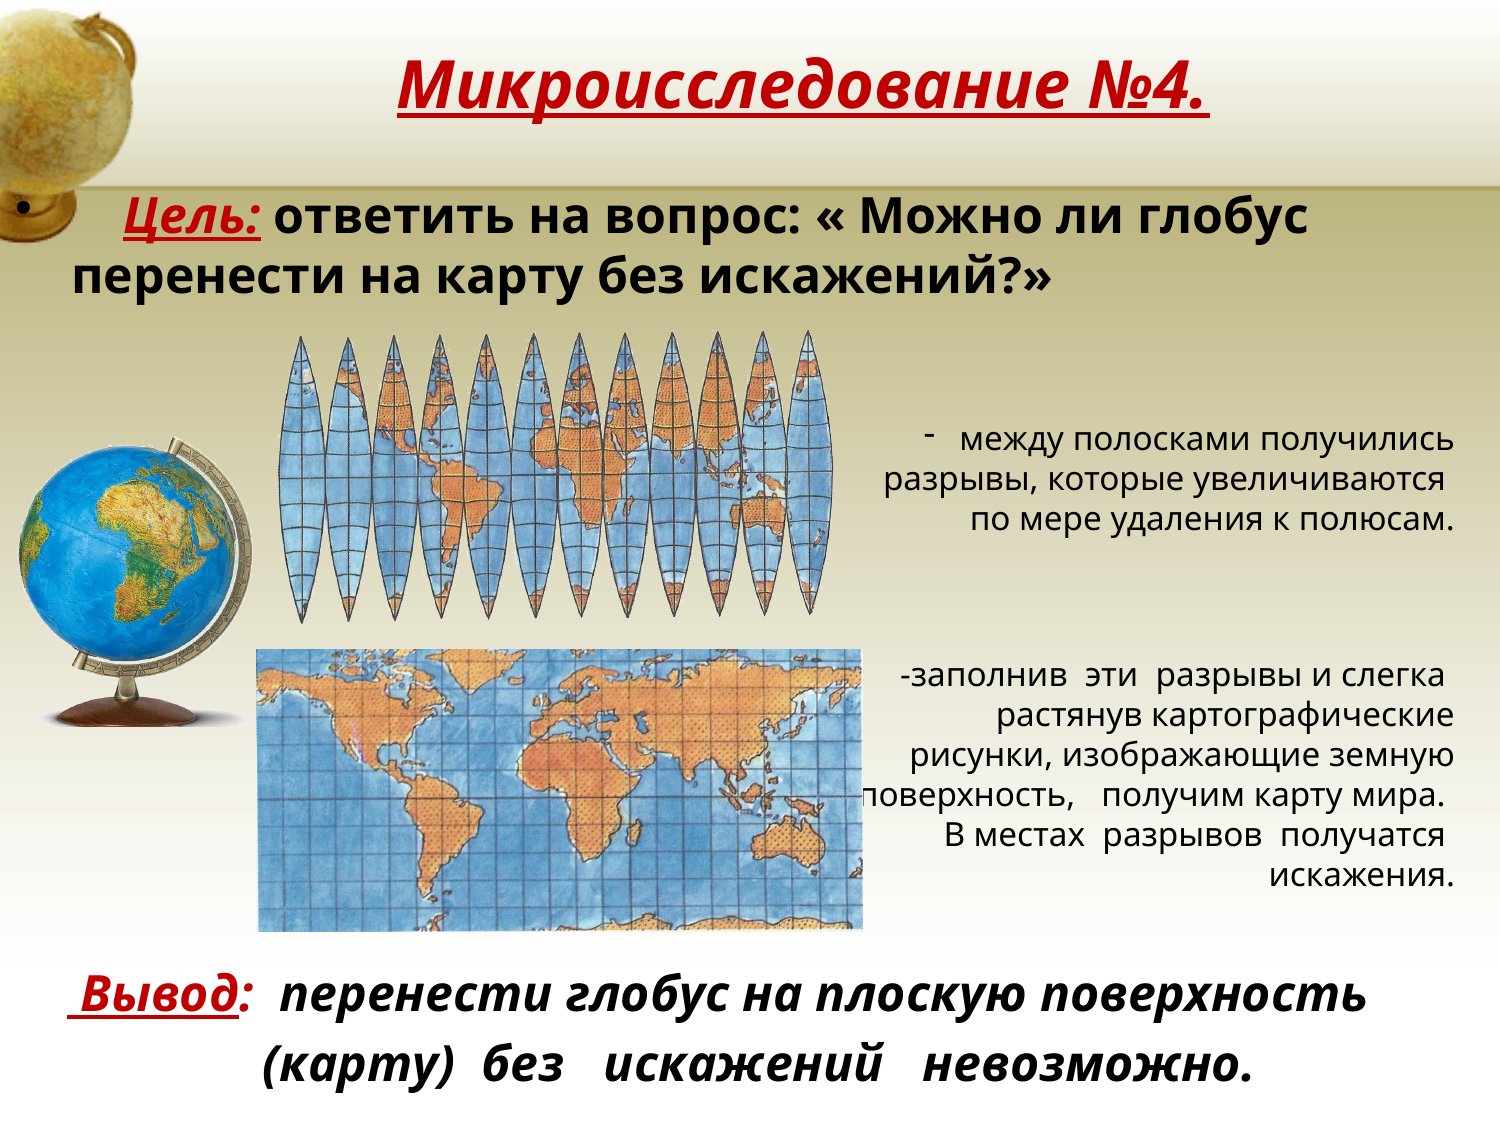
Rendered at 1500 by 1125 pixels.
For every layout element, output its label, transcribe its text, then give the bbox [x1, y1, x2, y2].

text_box между полосками получились разрывы, которые увеличиваются по мере удаления к полюсам. [855, 345, 1471, 610]
text_box [872, 609, 1471, 965]
picture [0, 330, 864, 932]
title Микроисследование №4. [170, 36, 1436, 130]
picture [0, 0, 1500, 1125]
list Цель: ответить на вопрос: « Можно ли глобус перенести на карту без искажений?» -заполнив эти разрывы и слегка растянув картографические рисунки, изображающие земную поверхность, получим карту мира. В местах разрывов получатся искажения. Вывод: перенести глобус на плоскую поверхность (карту) без искажений невозможно. [0, 175, 1471, 1095]
